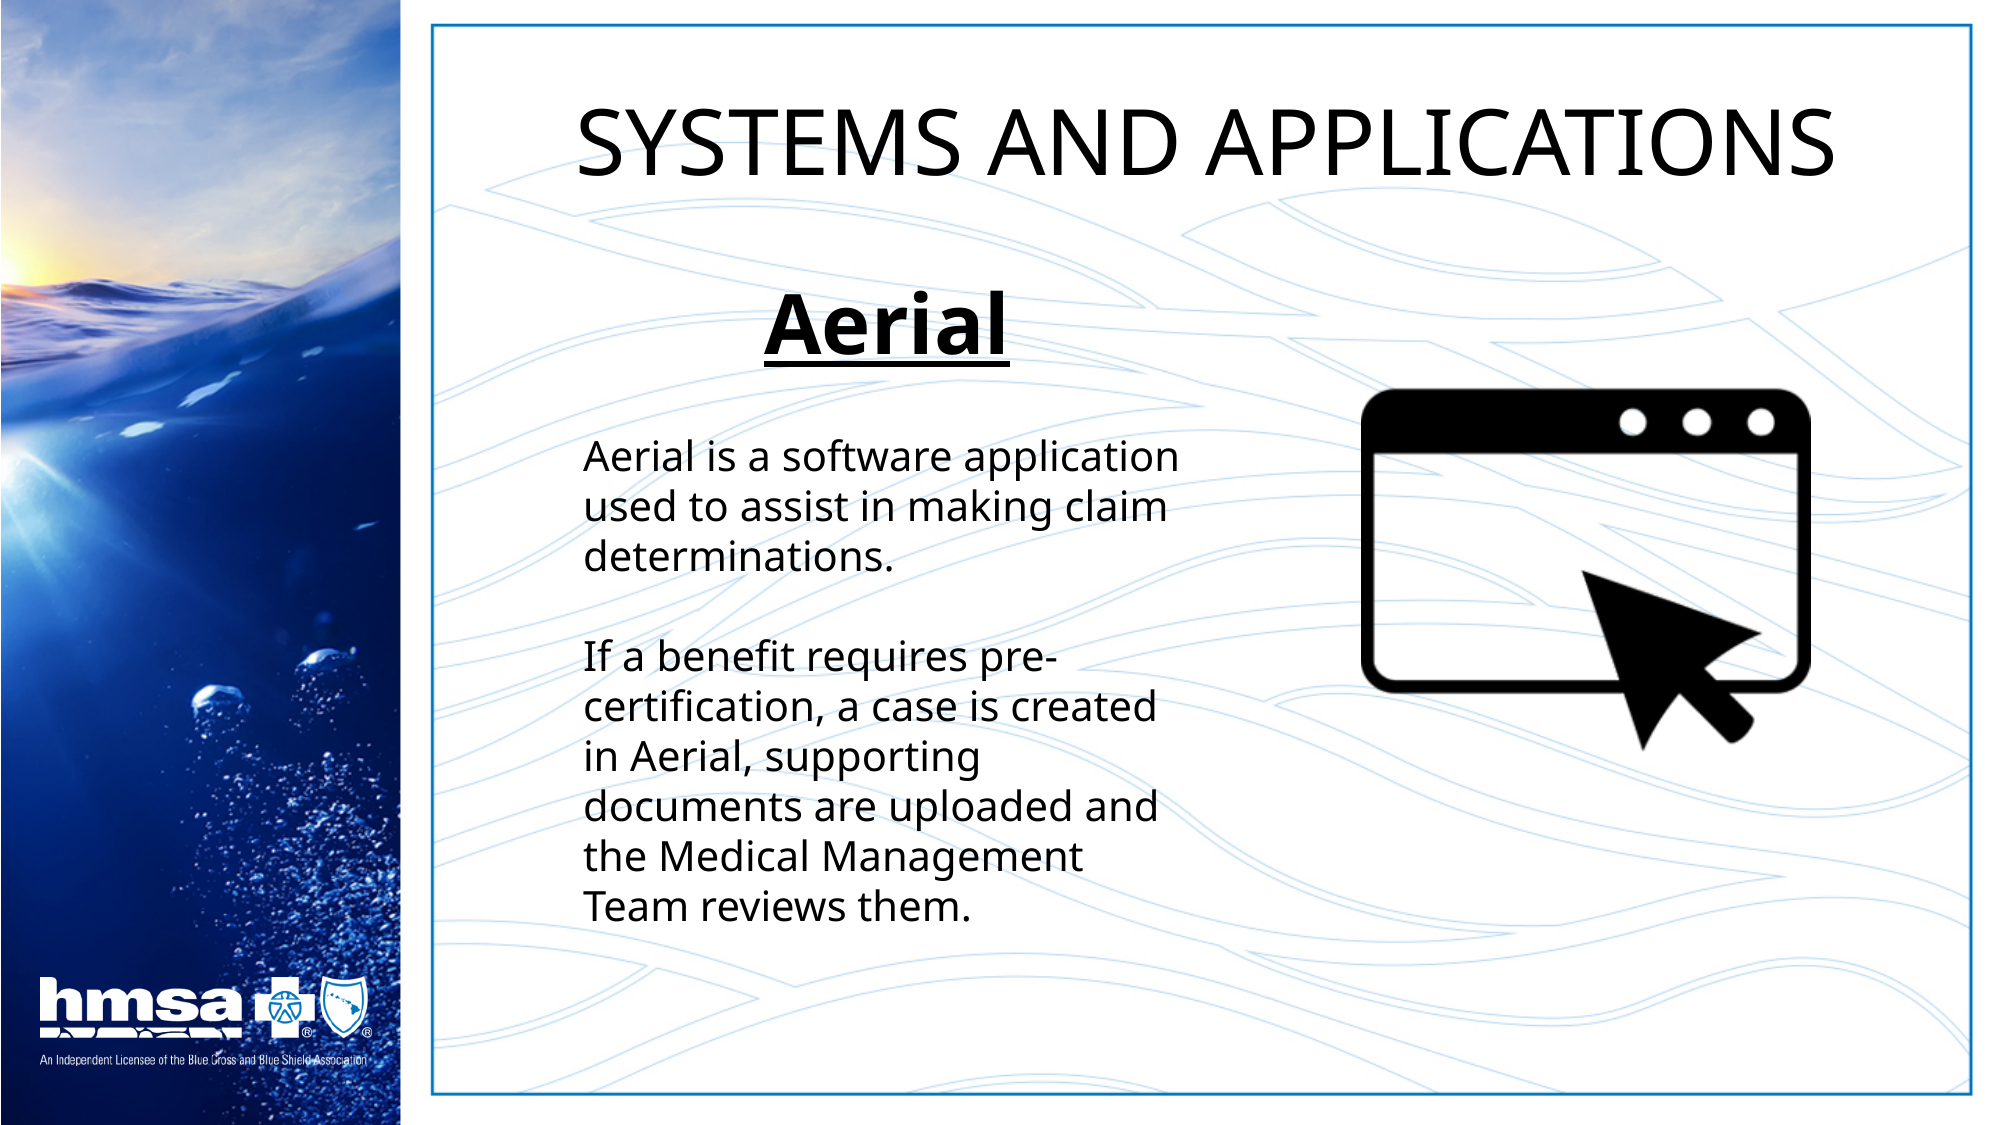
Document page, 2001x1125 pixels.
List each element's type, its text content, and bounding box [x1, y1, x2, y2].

list Aerial [549, 264, 1225, 427]
picture [1, 0, 1999, 1125]
title SYSTEMS AND APPLICATIONS [476, 45, 1939, 233]
text_box Aerial is a software application used to assist in making claim determinations. If a benefit requires pre-certification, a case is created in Aerial, supporting documents are uploaded and the Medical Management Team reviews them. [568, 422, 1206, 1078]
